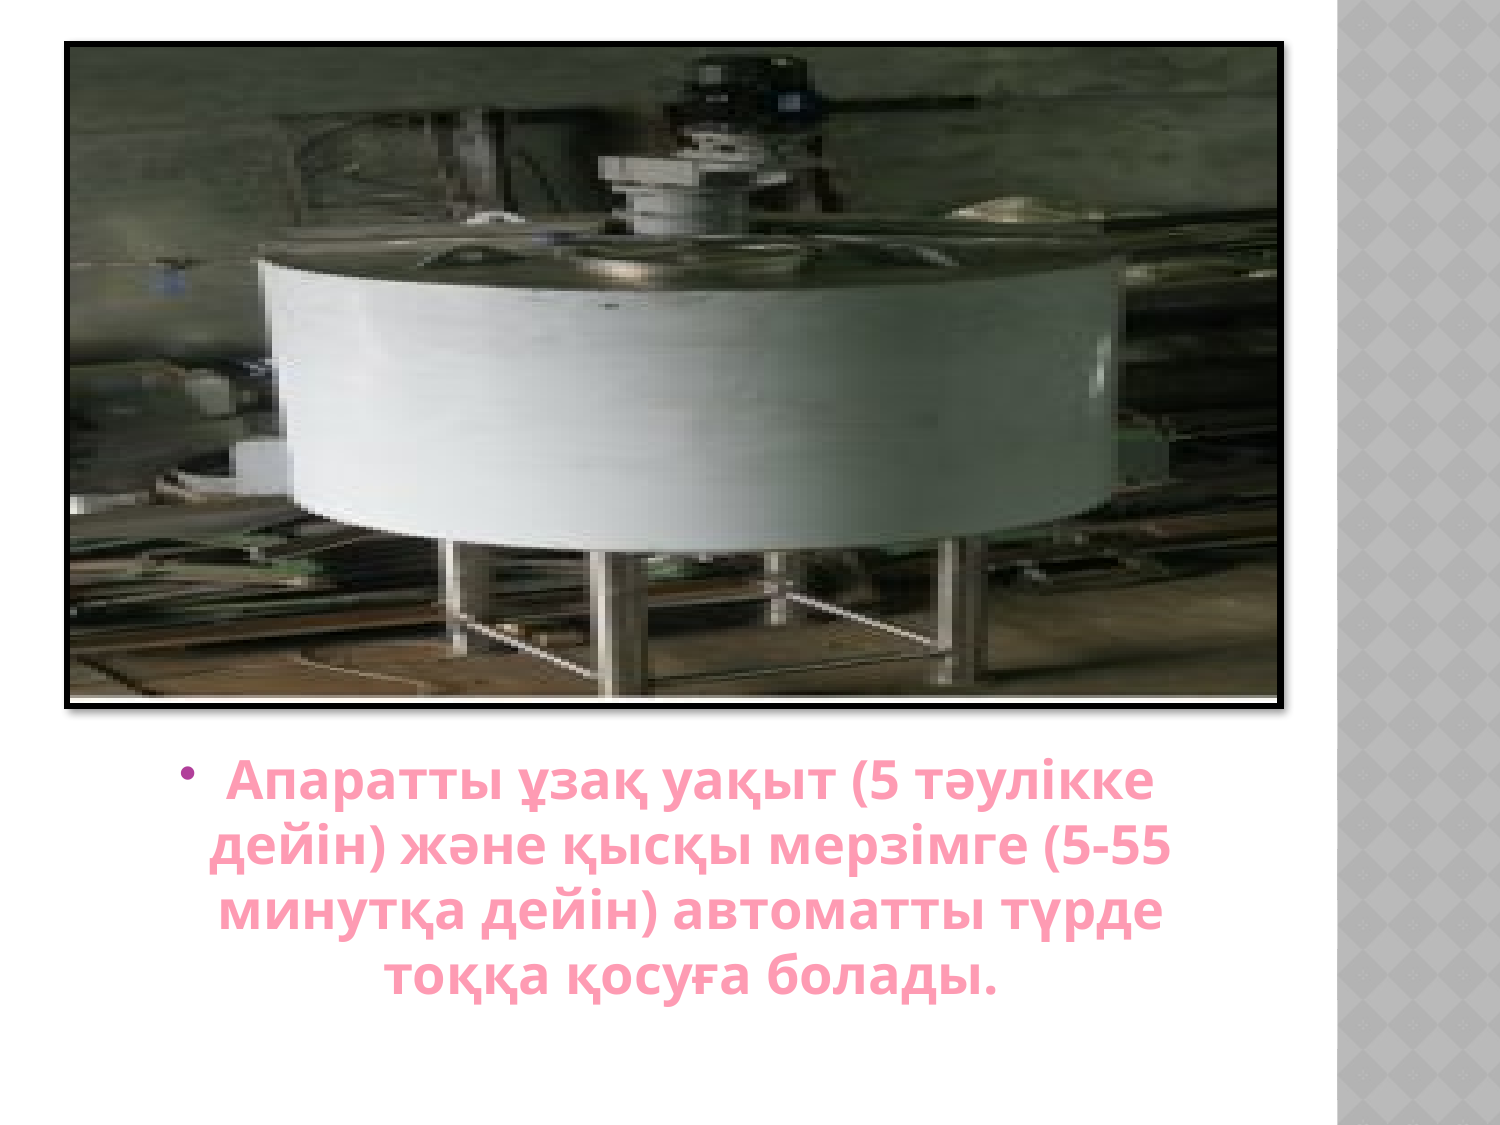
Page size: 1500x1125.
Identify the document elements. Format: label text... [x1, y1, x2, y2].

list Апаратты ұзақ уақыт (5 тәулікке дейін) және қысқы мерзімге (5-55 минутқа дейін) автоматты түрде тоққа қосуға болады. [75, 738, 1263, 1059]
picture [69, 46, 1278, 704]
